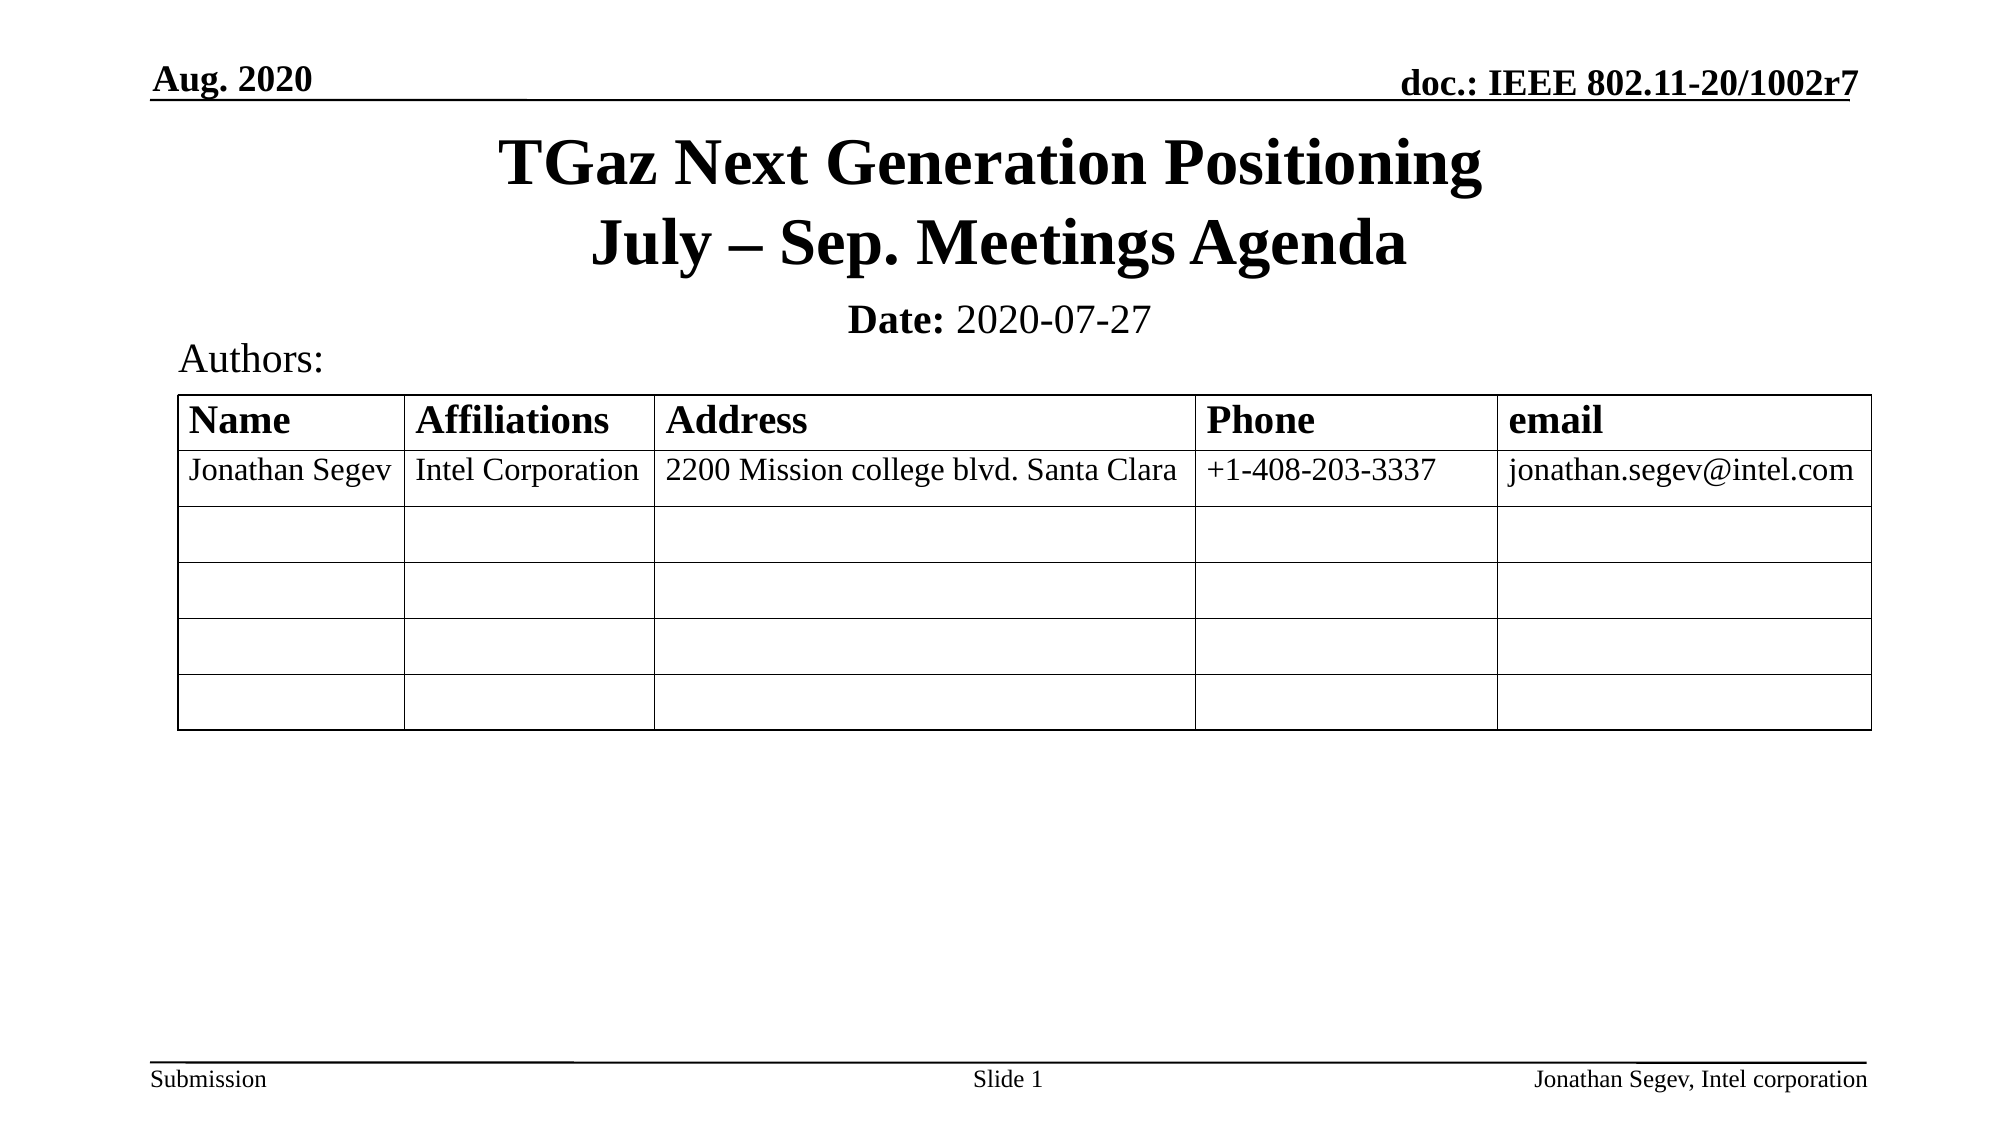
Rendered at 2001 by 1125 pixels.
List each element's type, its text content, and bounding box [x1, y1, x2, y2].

subtitle Date: 2020-07-27 [299, 283, 1701, 363]
footer Jonathan Segev, Intel corporation [1171, 1061, 1869, 1093]
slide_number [152, 54, 563, 100]
slide_number Slide 1 [950, 1061, 1067, 1123]
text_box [162, 394, 1893, 800]
text_box Authors: [162, 323, 401, 387]
title TGaz Next Generation Positioning July – Sep. Meetings Agenda [149, 76, 1851, 319]
